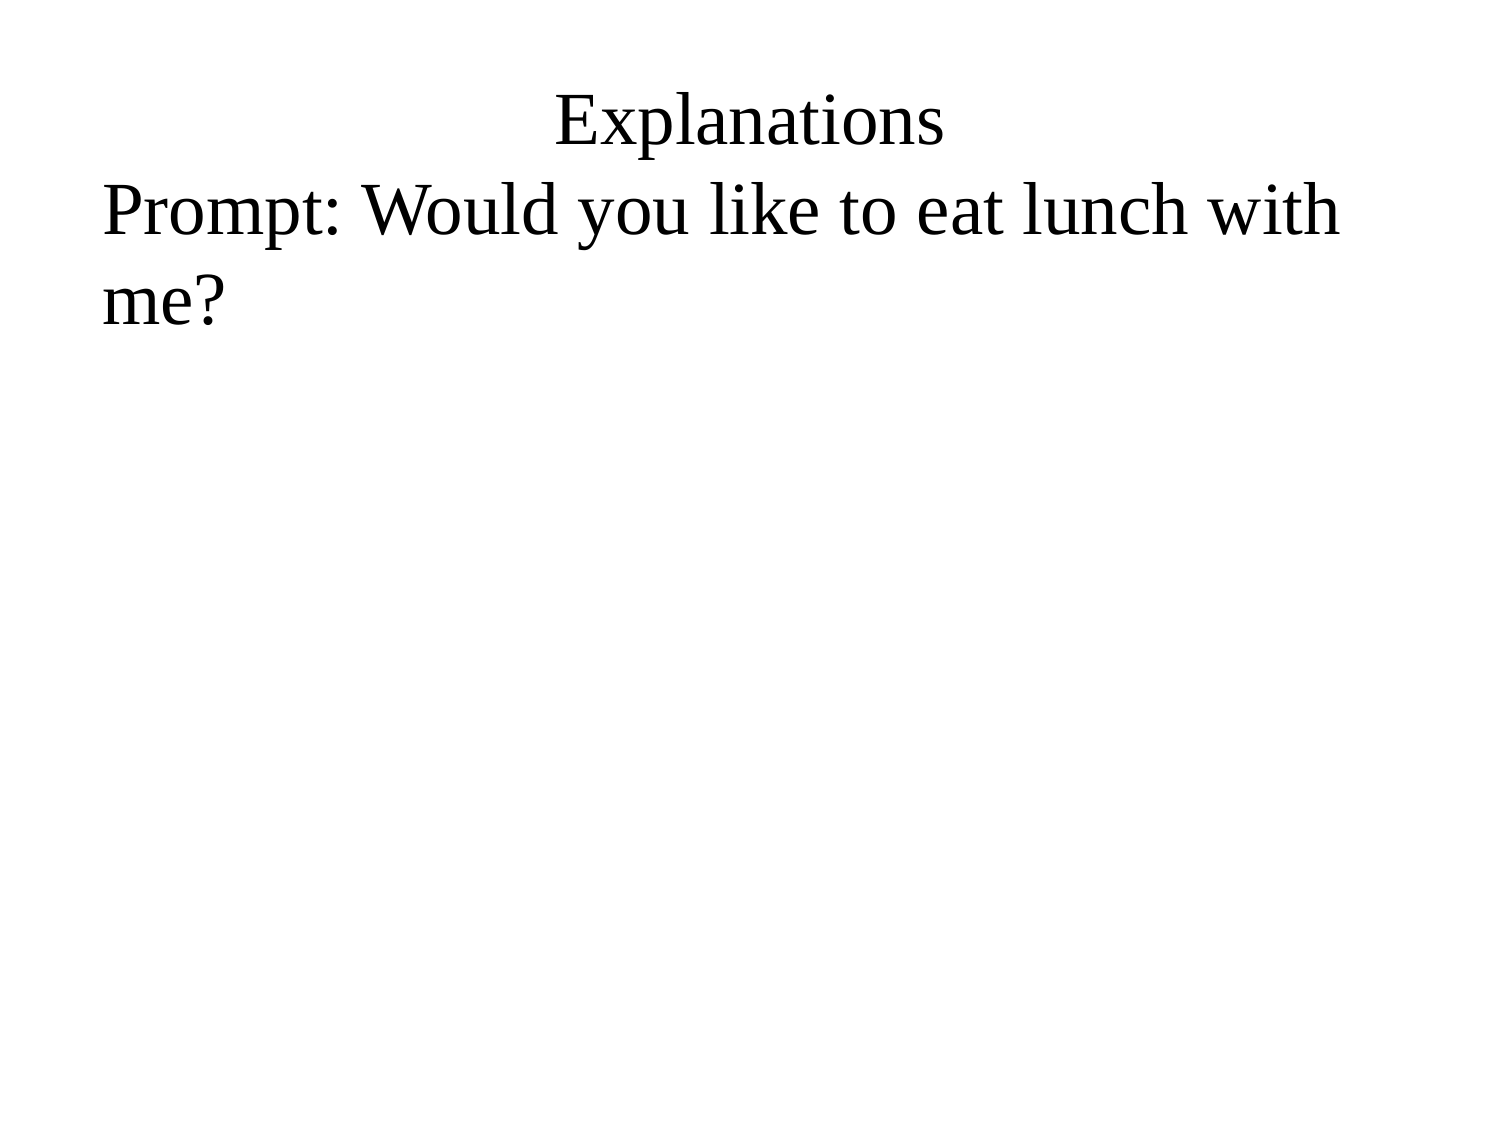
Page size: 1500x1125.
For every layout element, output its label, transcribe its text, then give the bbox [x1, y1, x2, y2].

text_box Explanations Prompt: Would you like to eat lunch with me? [87, 62, 1413, 348]
